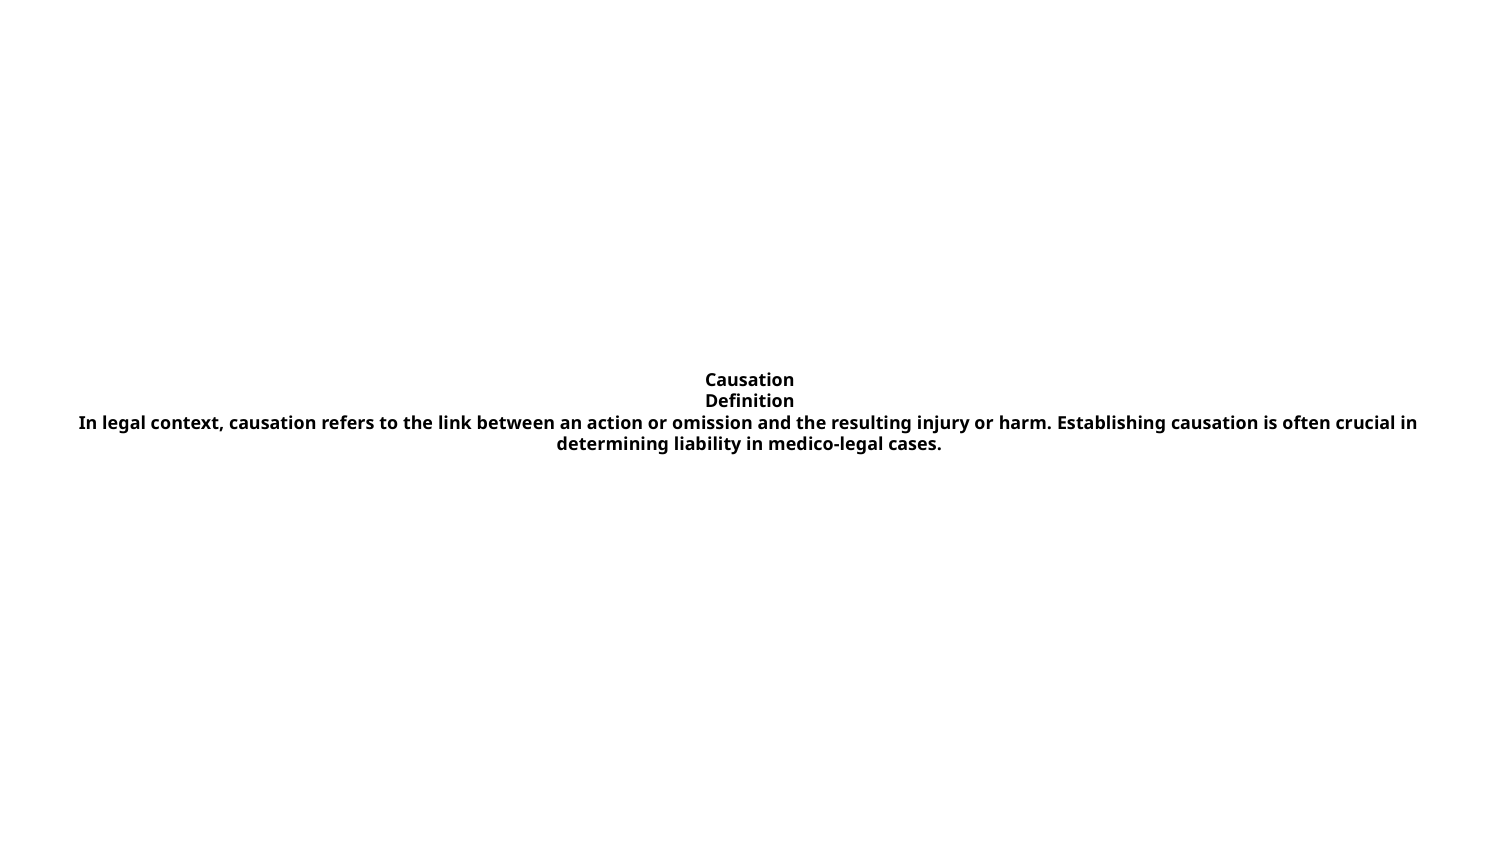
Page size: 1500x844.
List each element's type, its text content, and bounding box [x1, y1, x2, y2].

title Causation Definition In legal context, causation refers to the link between an action or omission and the resulting injury or harm. Establishing causation is often crucial in determining liability in medico-legal cases. [51, 352, 1449, 491]
